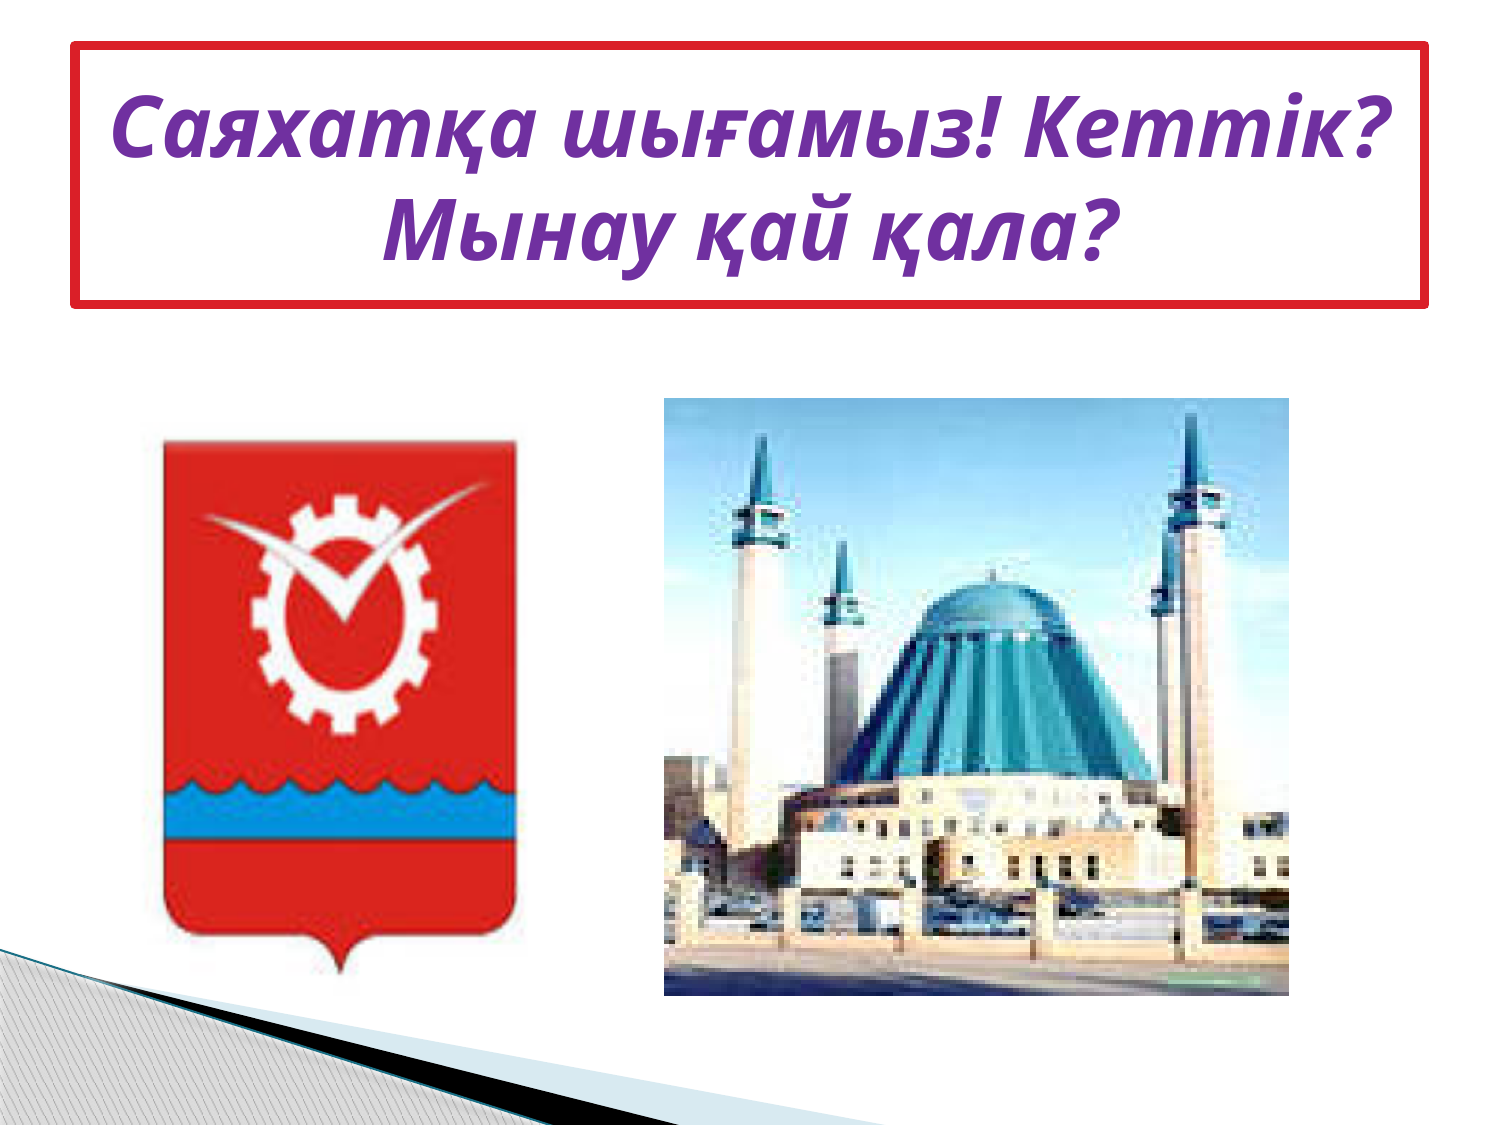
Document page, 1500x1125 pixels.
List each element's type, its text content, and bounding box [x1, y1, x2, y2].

title Саяхатқа шығамыз! Кеттік? Мынау қай қала? [70, 41, 1429, 309]
picture [664, 398, 1290, 997]
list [70, 421, 610, 997]
